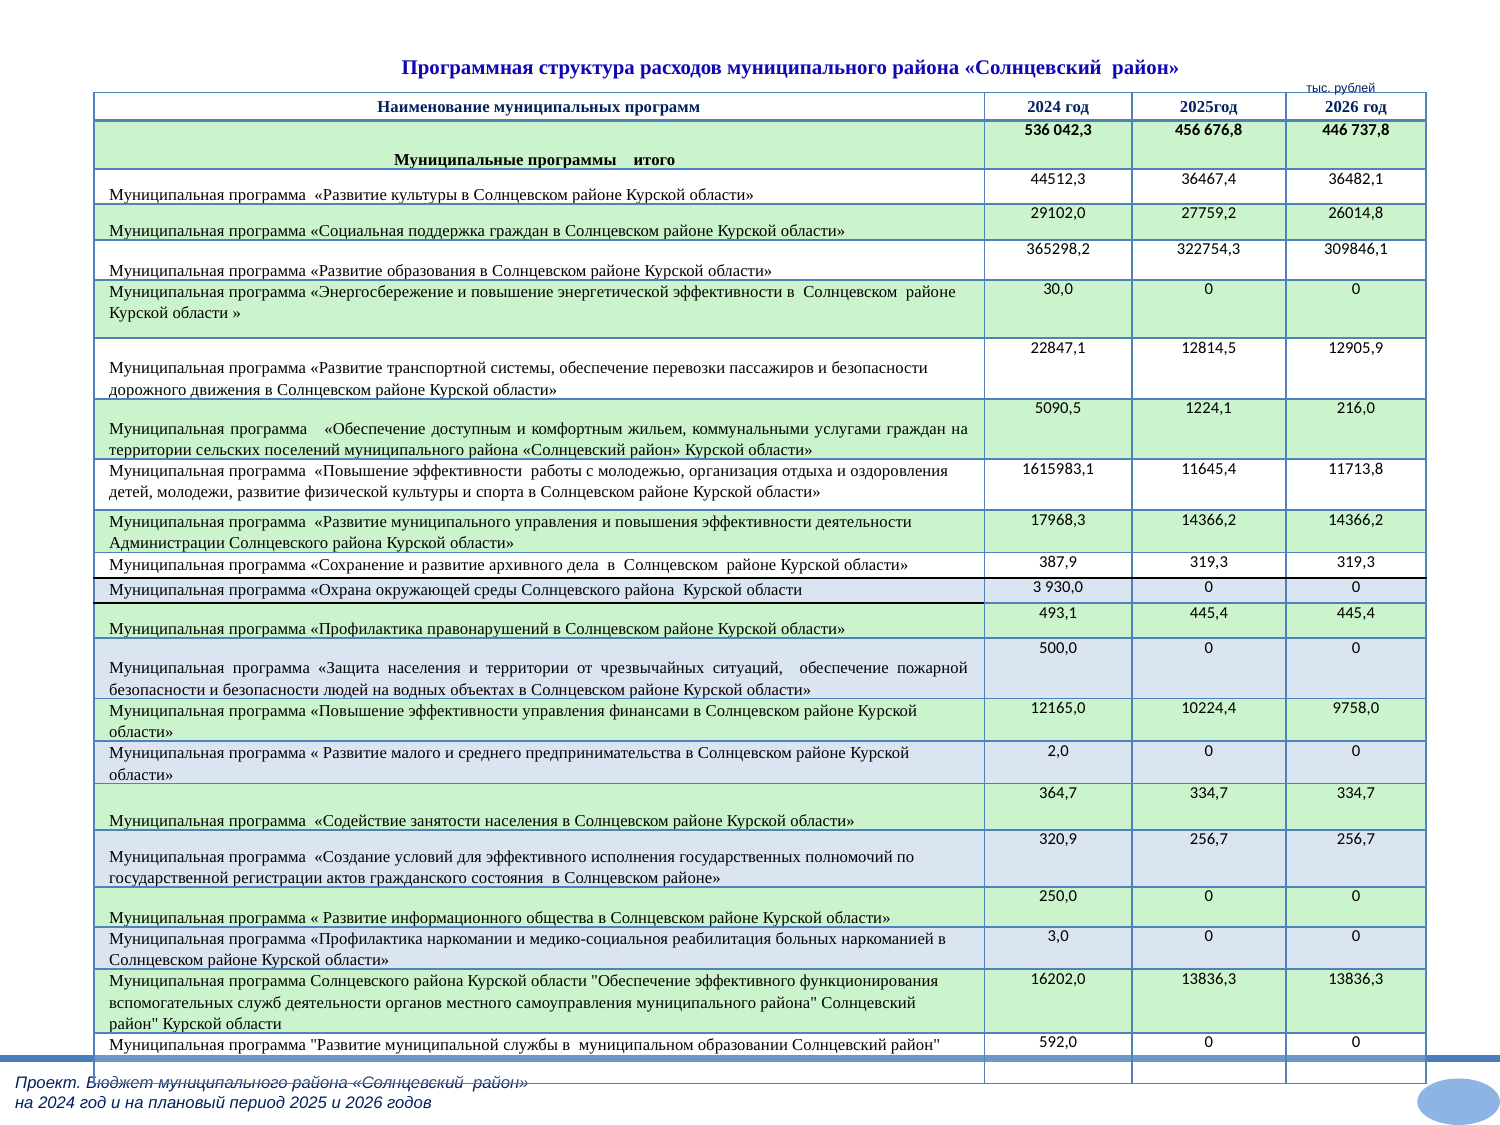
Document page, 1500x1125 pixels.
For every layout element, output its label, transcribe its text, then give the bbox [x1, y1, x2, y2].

table_cell 0 [1133, 742, 1285, 783]
table_cell 493,1 [985, 604, 1131, 637]
table_cell 12814,5 [1133, 339, 1285, 398]
table_cell Муниципальная программа «Защита населения и территории от чрезвычайных ситуаций, обеспечение пожарной безопасности и безопасности людей на водных объектах в Солнцевском районе Курской области» [95, 639, 984, 698]
table_cell Муниципальная программа «Охрана окружающей среды Солнцевского района Курской области [95, 579, 984, 602]
table_cell Муниципальная программа «Обеспечение доступным и комфортным жильем, коммунальными услугами граждан на территории сельских поселений муниципального района «Солнцевский район» Курской области» [95, 400, 984, 458]
table_cell 13836,3 [1287, 970, 1425, 1032]
table_header 2026 год [1287, 93, 1425, 119]
table_cell 0 [1287, 888, 1425, 926]
table_cell 500,0 [985, 639, 1131, 698]
title Программная структура расходов муниципального района «Солнцевский район» [81, 39, 1500, 93]
table_cell 320,9 [985, 831, 1131, 886]
table_cell 44512,3 [985, 170, 1131, 203]
table_cell Муниципальная программа «Развитие муниципального управления и повышения эффективности деятельности Администрации Солнцевского района Курской области» [95, 511, 984, 552]
table_cell Муниципальная программа «Развитие культуры в Солнцевском районе Курской области» [95, 170, 984, 203]
table_cell 1224,1 [1133, 400, 1285, 458]
table_header 2024 год [985, 93, 1131, 119]
table_cell 446 737,8 [1287, 122, 1425, 168]
table_cell 216,0 [1287, 400, 1425, 458]
table_cell Муниципальная программа «Развитие транспортной системы, обеспечение перевозки пассажиров и безопасности дорожного движения в Солнцевском районе Курской области» [95, 339, 984, 398]
table_cell 250,0 [985, 888, 1131, 926]
table_cell 1615983,1 [985, 460, 1131, 509]
table_cell 3 930,0 [985, 579, 1131, 602]
table_cell 16202,0 [985, 970, 1131, 1032]
table_cell 536 042,3 [985, 122, 1131, 168]
table_cell Муниципальная программа «Повышение эффективности работы с молодежью, организация отдыха и оздоровления детей, молодежи, развитие физической культуры и спорта в Солнцевском районе Курской области» [95, 460, 984, 509]
table_cell Муниципальная программа «Профилактика наркомании и медико-социальноя реабилитация больных наркоманией в Солнцевском районе Курской области» [95, 928, 984, 968]
table_cell 319,3 [1133, 553, 1285, 577]
table_cell 592,0 [985, 1034, 1131, 1056]
table_cell Муниципальная программа «Содействие занятости населения в Солнцевском районе Курской области» [95, 784, 984, 829]
table_cell Муниципальная программа «Энергосбережение и повышение энергетической эффективности в Солнцевском районе Курской области » [95, 281, 984, 337]
table_cell 30,0 [985, 281, 1131, 337]
table_cell 22847,1 [985, 339, 1131, 398]
table_cell 0 [1287, 281, 1425, 337]
table_cell 445,4 [1133, 604, 1285, 637]
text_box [0, 1058, 1500, 1125]
table_cell Муниципальная программа "Развитие муниципальной службы в муниципальном образовании Солнцевский район" [95, 1034, 984, 1056]
table_cell 17968,3 [985, 511, 1131, 552]
table_cell 334,7 [1287, 784, 1425, 829]
table_cell 0 [1287, 742, 1425, 783]
table_cell Муниципальная программа «Повышение эффективности управления финансами в Солнцевском районе Курской области» [95, 699, 984, 740]
table_cell 364,7 [985, 784, 1131, 829]
table_cell 14366,2 [1287, 511, 1425, 552]
table_cell 0 [1133, 281, 1285, 337]
table_cell Муниципальная программа Солнцевского района Курской области "Обеспечение эффективного функционирования вспомогательных служб деятельности органов местного самоуправления муниципального района" Солнцевский район" Курской области [95, 970, 984, 1032]
table_cell Муниципальная программа «Профилактика правонарушений в Солнцевском районе Курской области» [95, 604, 984, 637]
table_cell 5090,5 [985, 400, 1131, 458]
table_cell 29102,0 [985, 205, 1131, 239]
table_cell 0 [1287, 928, 1425, 968]
table_cell 0 [1133, 928, 1285, 968]
table_cell 0 [1133, 888, 1285, 926]
table_cell Муниципальная программа « Развитие информационного общества в Солнцевском районе Курской области» [95, 888, 984, 926]
table_cell 12905,9 [1287, 339, 1425, 398]
table_cell 36482,1 [1287, 170, 1425, 203]
table_cell Муниципальная программа «Сохранение и развитие архивного дела в Солнцевском районе Курской области» [95, 553, 984, 577]
table_cell Муниципальные программы итого [95, 122, 984, 168]
table_cell Муниципальная программа «Развитие образования в Солнцевском районе Курской области» [95, 241, 984, 279]
table_cell 14366,2 [1133, 511, 1285, 552]
table_cell 9758,0 [1287, 699, 1425, 740]
table_cell Муниципальная программа « Развитие малого и среднего предпринимательства в Солнцевском районе Курской области» [95, 742, 984, 783]
table_cell 256,7 [1287, 831, 1425, 886]
table_cell 26014,8 [1287, 205, 1425, 239]
table_header 2025год [1133, 93, 1285, 119]
table_cell 334,7 [1133, 784, 1285, 829]
table_cell 0 [1133, 1034, 1285, 1056]
table_cell 0 [1287, 579, 1425, 602]
table_cell 0 [1133, 579, 1285, 602]
table_header Наименование муниципальных программ [95, 93, 984, 119]
table_cell 387,9 [985, 553, 1131, 577]
table_cell 365298,2 [985, 241, 1131, 279]
table_cell 36467,4 [1133, 170, 1285, 203]
table_cell 2,0 [985, 742, 1131, 783]
table_cell 456 676,8 [1133, 122, 1285, 168]
table_cell 11713,8 [1287, 460, 1425, 509]
table_cell 256,7 [1133, 831, 1285, 886]
table_cell 319,3 [1287, 553, 1425, 577]
table_cell 12165,0 [985, 699, 1131, 740]
table_cell 10224,4 [1133, 699, 1285, 740]
table_cell 0 [1133, 639, 1285, 698]
table_cell 13836,3 [1133, 970, 1285, 1032]
table_cell 27759,2 [1133, 205, 1285, 239]
table_cell 0 [1287, 1034, 1425, 1056]
table_cell 445,4 [1287, 604, 1425, 637]
text_box тыс. рублей [1291, 57, 1470, 103]
table_cell 3,0 [985, 928, 1131, 968]
table_cell Муниципальная программа «Социальная поддержка граждан в Солнцевском районе Курской области» [95, 205, 984, 239]
table_cell 0 [1287, 639, 1425, 698]
table_cell 11645,4 [1133, 460, 1285, 509]
table_cell Муниципальная программа «Создание условий для эффективного исполнения государственных полномочий по государственной регистрации актов гражданского состояния в Солнцевском районе» [95, 831, 984, 886]
table_cell 309846,1 [1287, 241, 1425, 279]
table_cell 322754,3 [1133, 241, 1285, 279]
